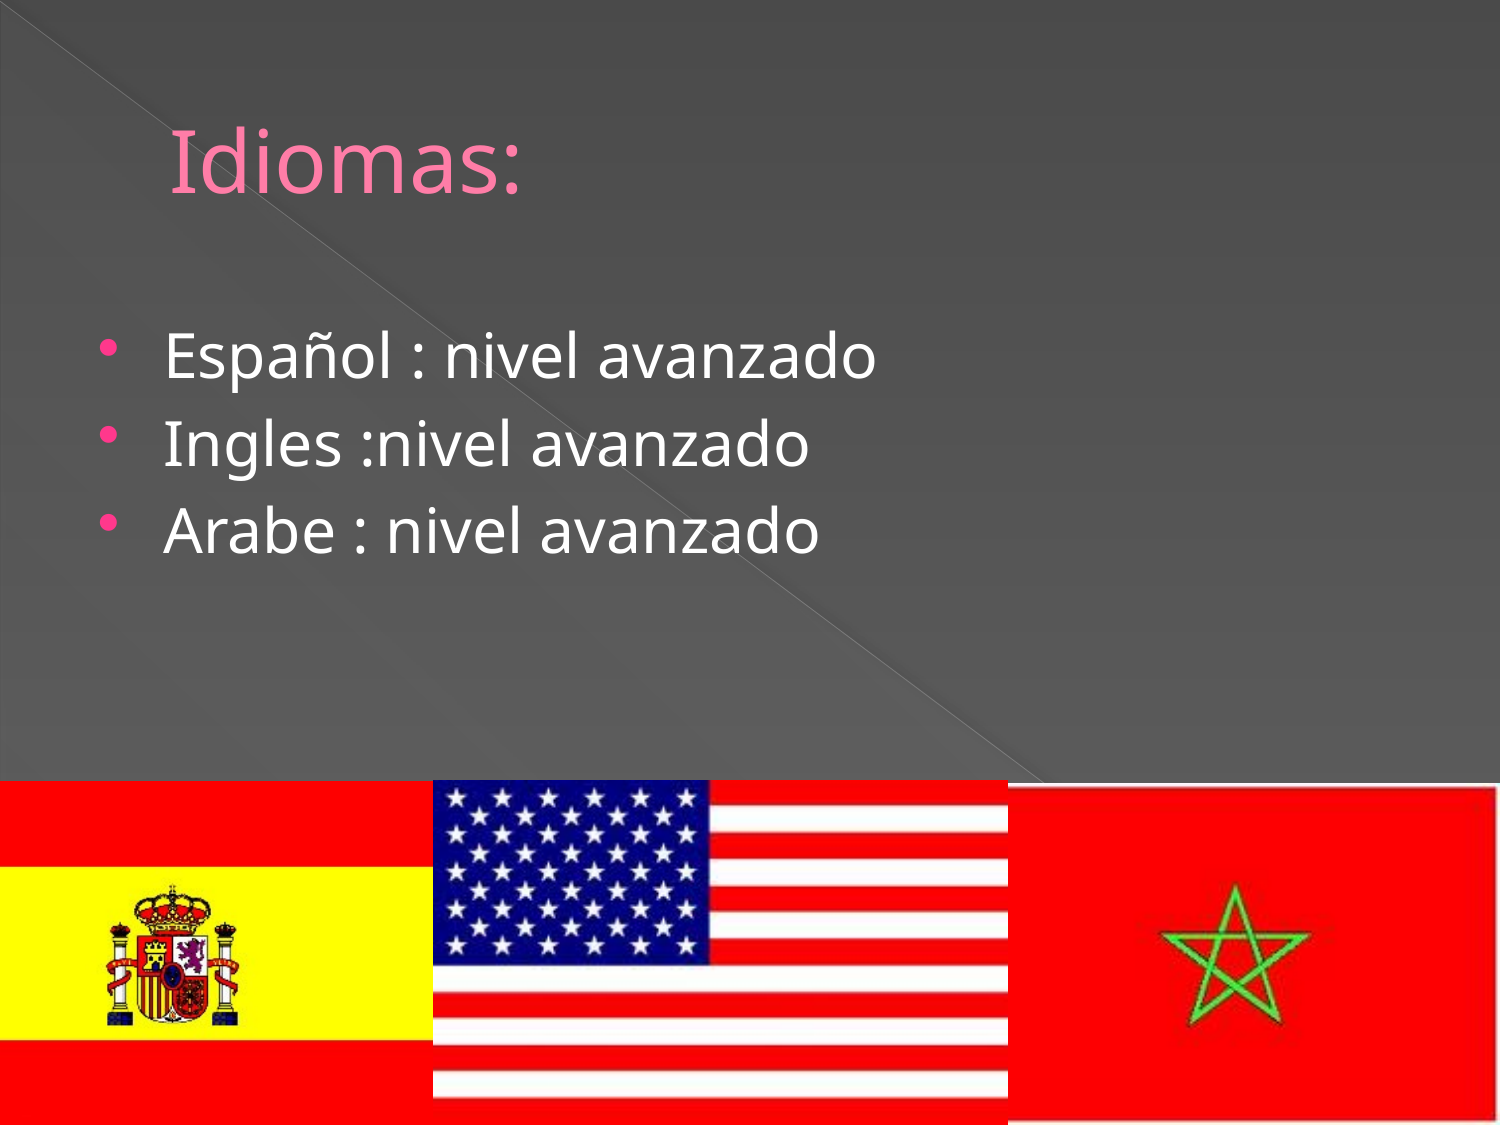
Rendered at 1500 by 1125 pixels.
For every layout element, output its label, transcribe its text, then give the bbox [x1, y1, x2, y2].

title Idiomas: [75, 43, 1425, 274]
picture [0, 780, 1500, 1125]
list Español : nivel avanzado Ingles :nivel avanzado Arabe : nivel avanzado [75, 308, 1425, 770]
